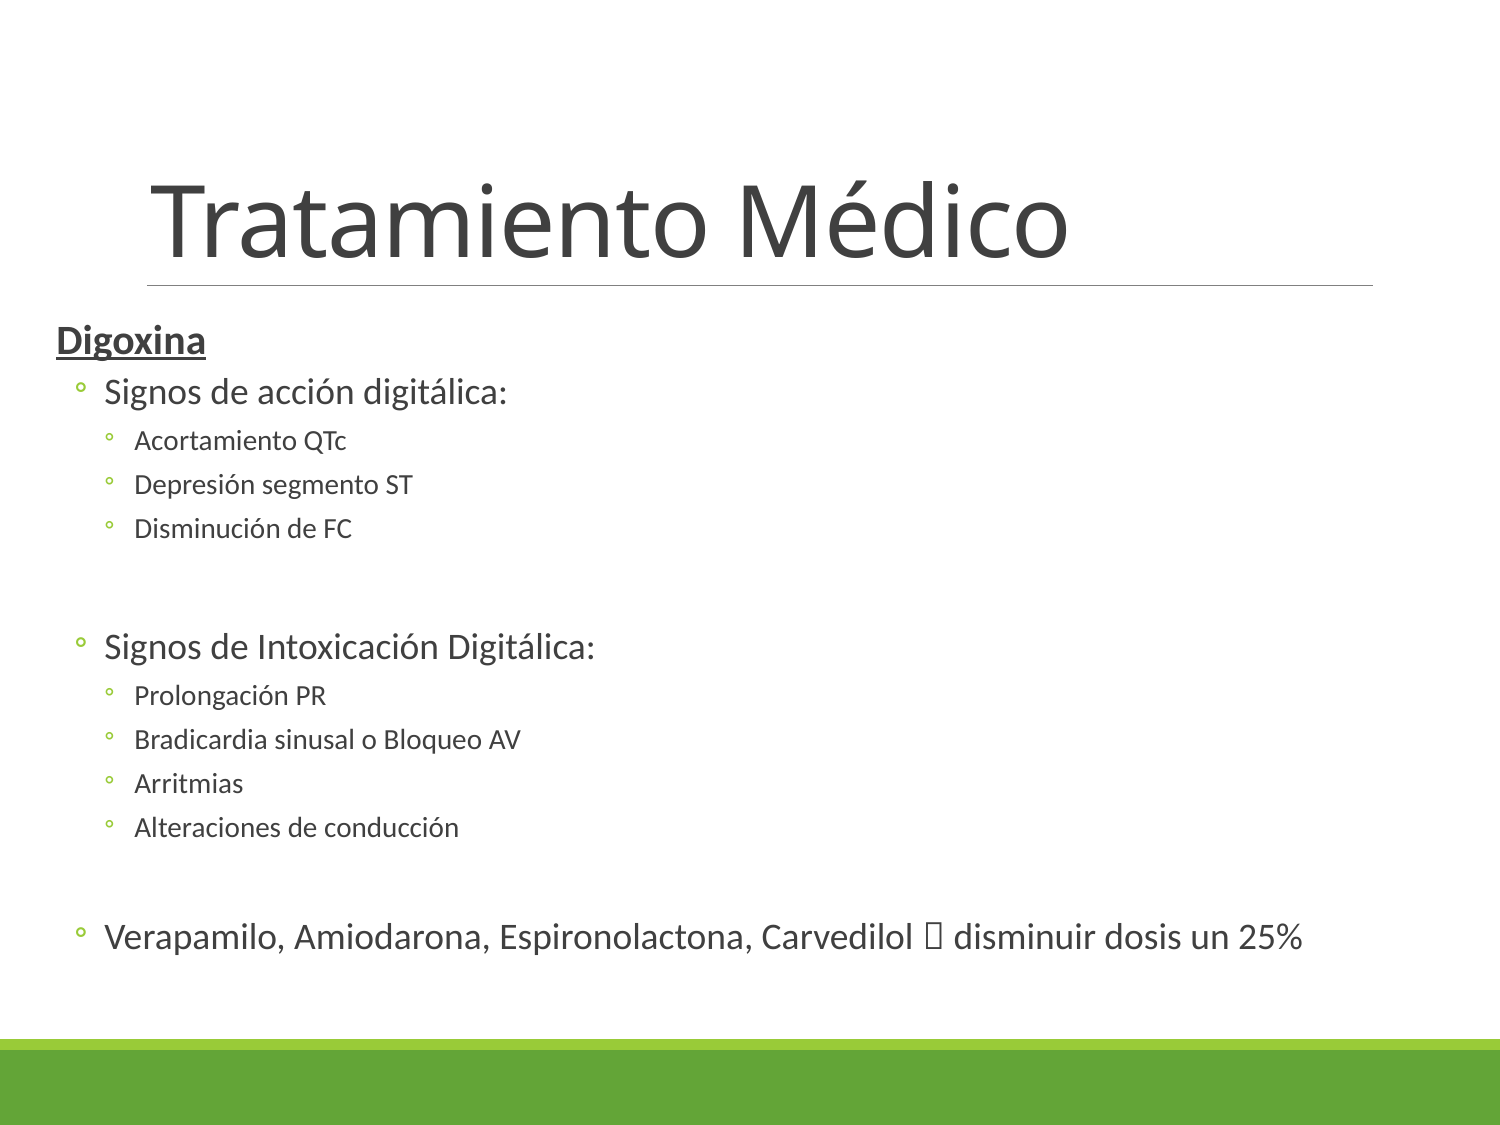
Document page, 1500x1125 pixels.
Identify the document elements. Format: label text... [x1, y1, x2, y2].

title Tratamiento Médico [135, 47, 1373, 231]
list Digoxina Signos de acción digitálica: Acortamiento QTc Depresión segmento ST Disminución de FC Signos de Intoxicación Digitálica: Prolongación PR Bradicardia sinusal o Bloqueo AV Arritmias Alteraciones de conducción Verapamilo, Amiodarona, Espironolactona, Carvedilol  disminuir dosis un 25% [41, 231, 1400, 1125]
